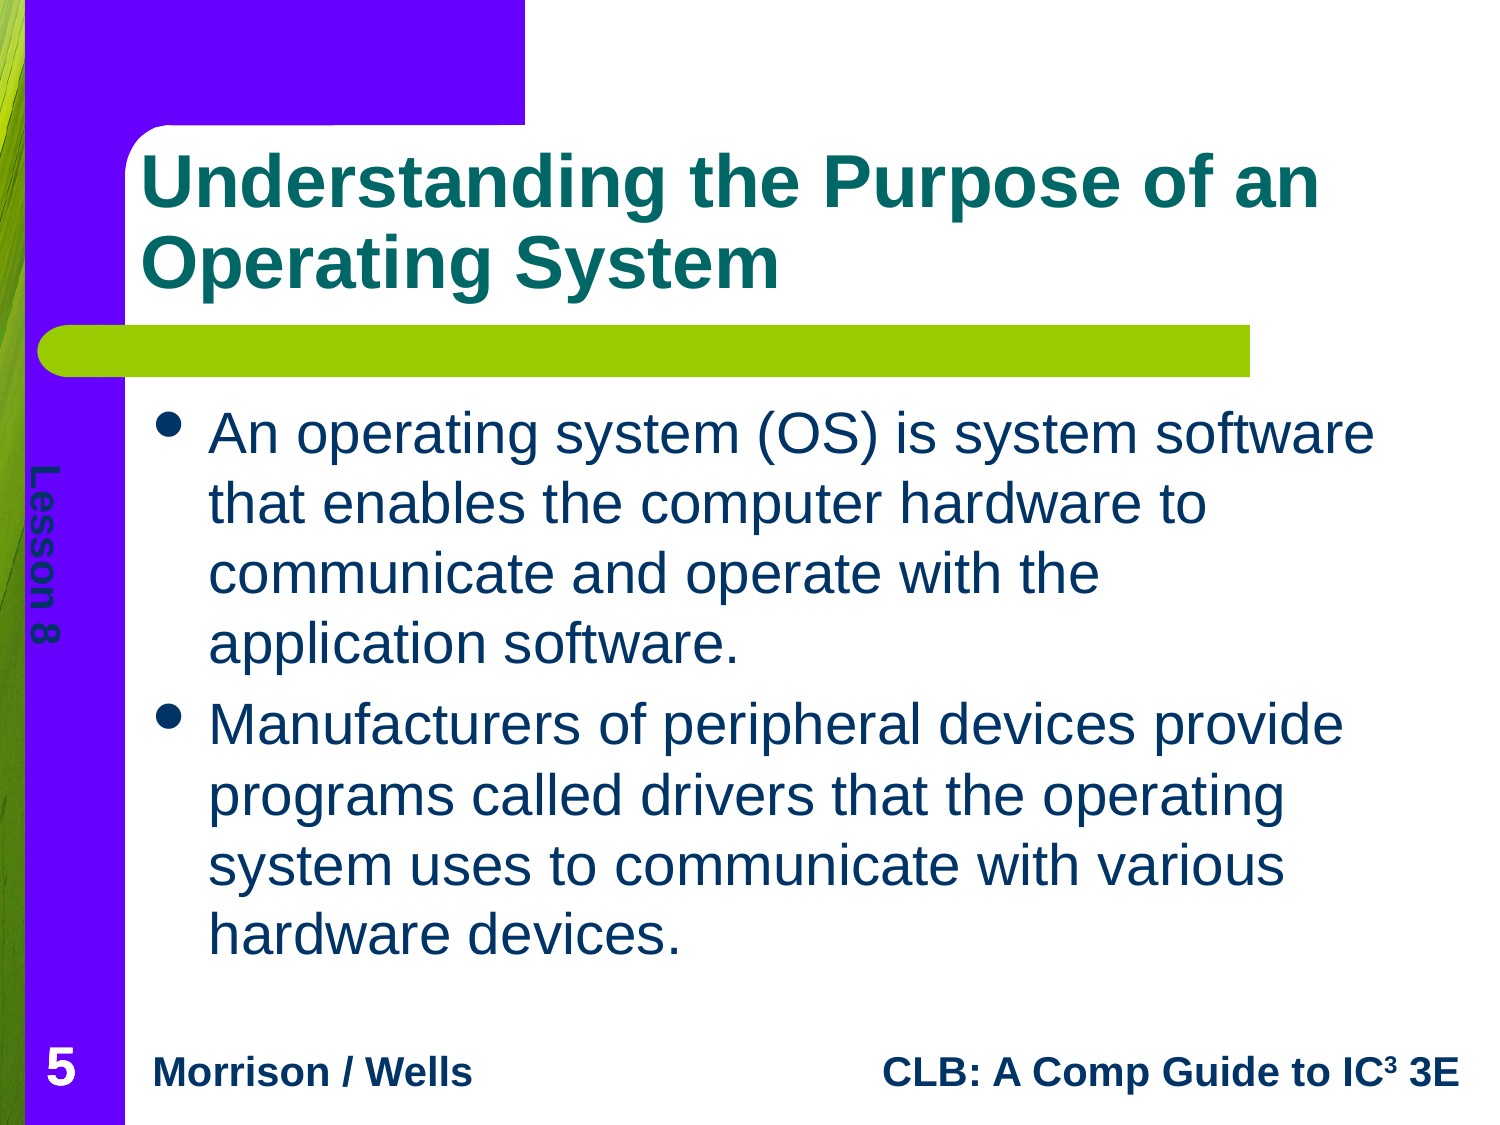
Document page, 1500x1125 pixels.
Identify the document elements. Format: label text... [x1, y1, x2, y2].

picture [0, 0, 25, 1125]
title Understanding the Purpose of an Operating System [124, 124, 1426, 313]
text_box 5 [13, 1023, 111, 1105]
list An operating system (OS) is system software that enables the computer hardware to communicate and operate with the application software. Manufacturers of peripheral devices provide programs called drivers that the operating system uses to communicate with various hardware devices. [137, 387, 1400, 999]
